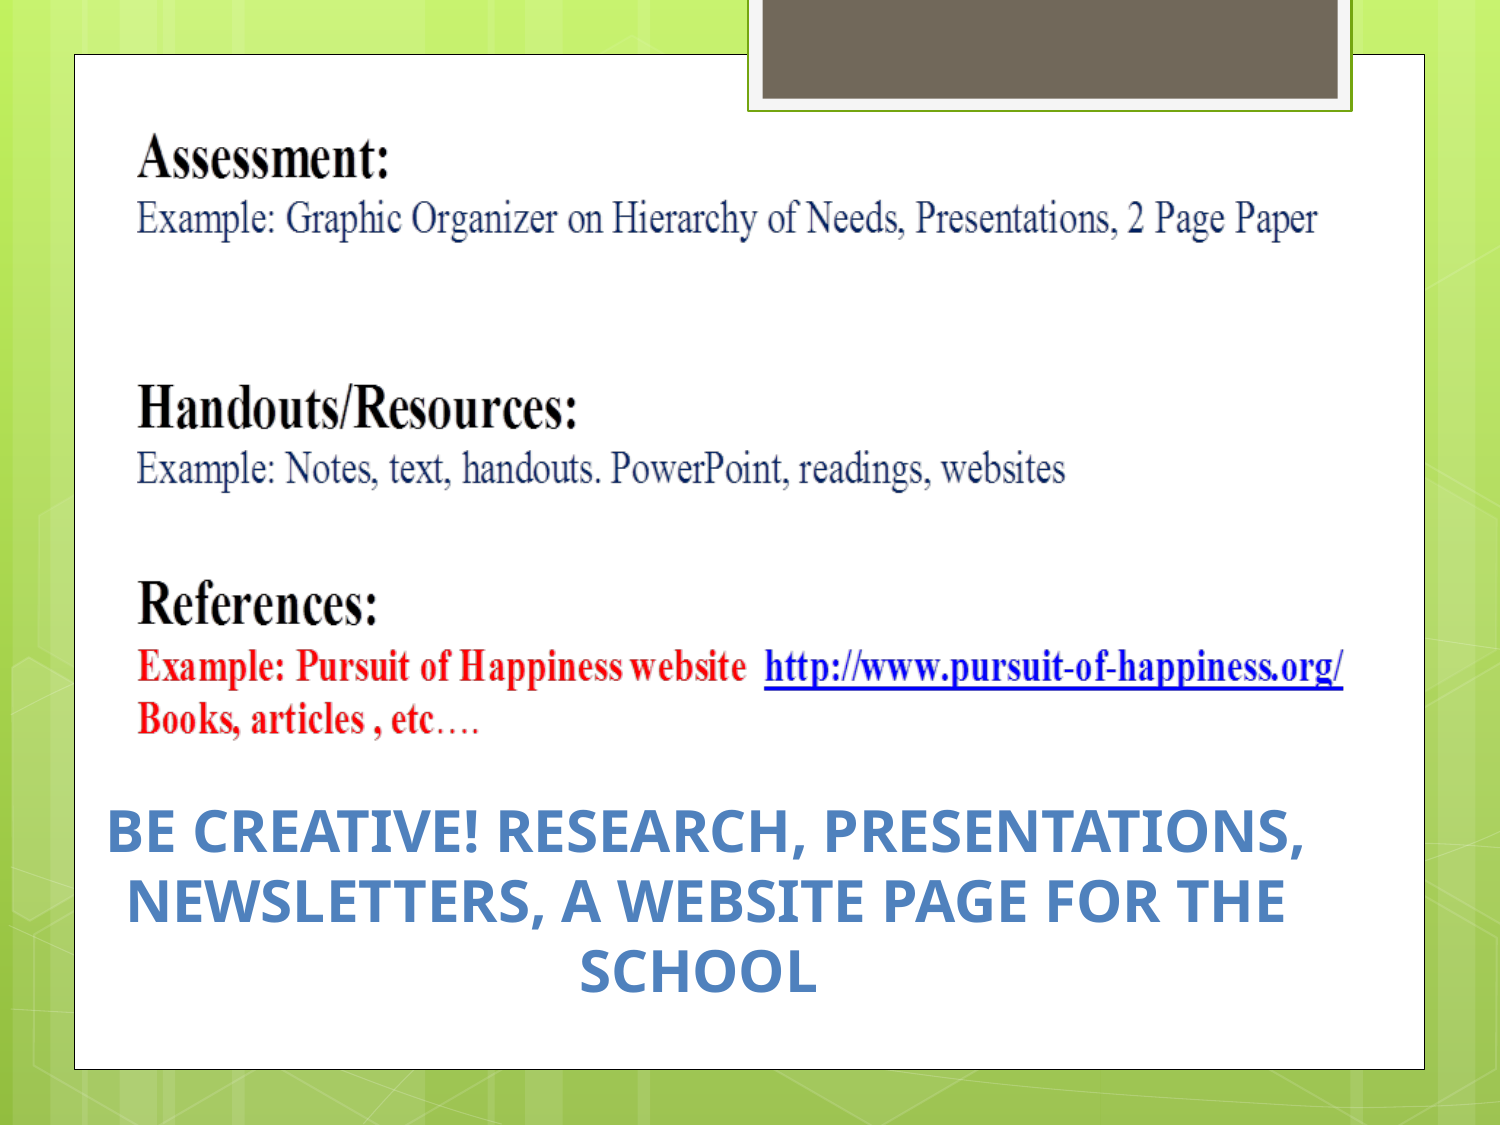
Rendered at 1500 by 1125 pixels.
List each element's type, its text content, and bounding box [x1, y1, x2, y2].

text_box Be creative! Research, presentations, newsletters, a website page for the school [62, 716, 1350, 1082]
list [137, 119, 1451, 799]
